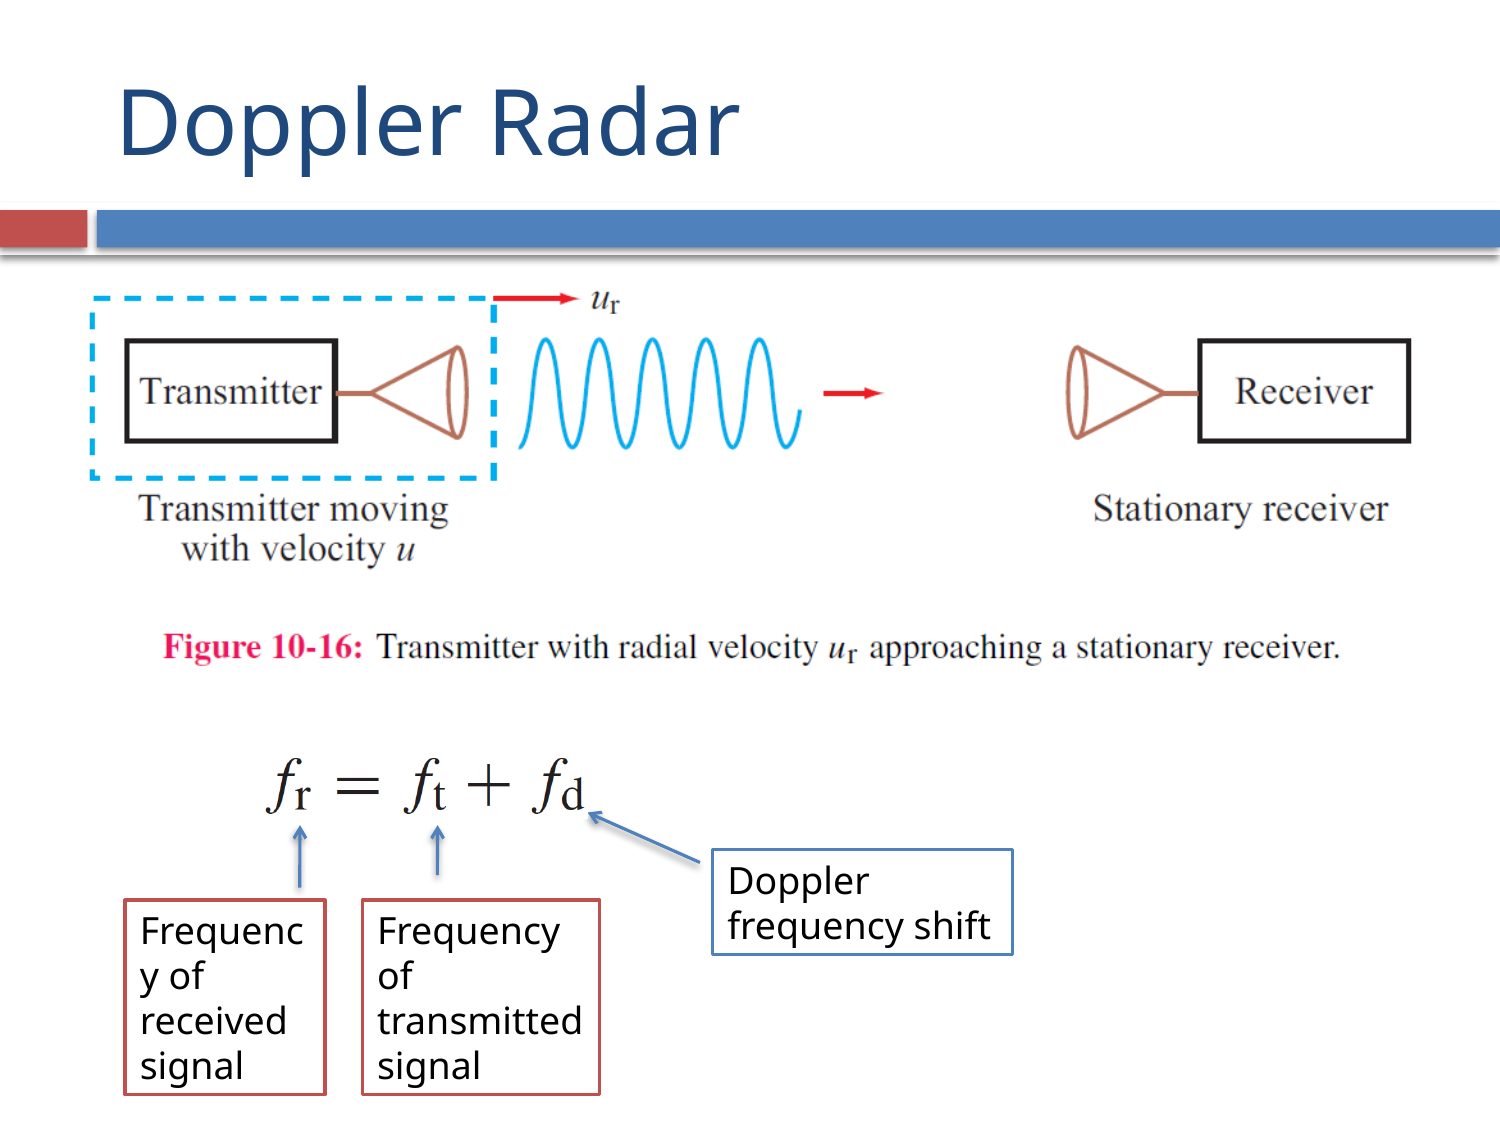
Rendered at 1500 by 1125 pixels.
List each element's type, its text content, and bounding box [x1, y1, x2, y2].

picture [263, 749, 588, 820]
title Doppler Radar [100, 37, 1438, 200]
text_box Doppler frequency shift [711, 848, 1014, 956]
text_box Frequency of received signal [123, 898, 327, 1096]
text_box Frequency of transmitted signal [361, 898, 601, 1096]
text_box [587, 812, 701, 863]
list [80, 287, 1419, 675]
